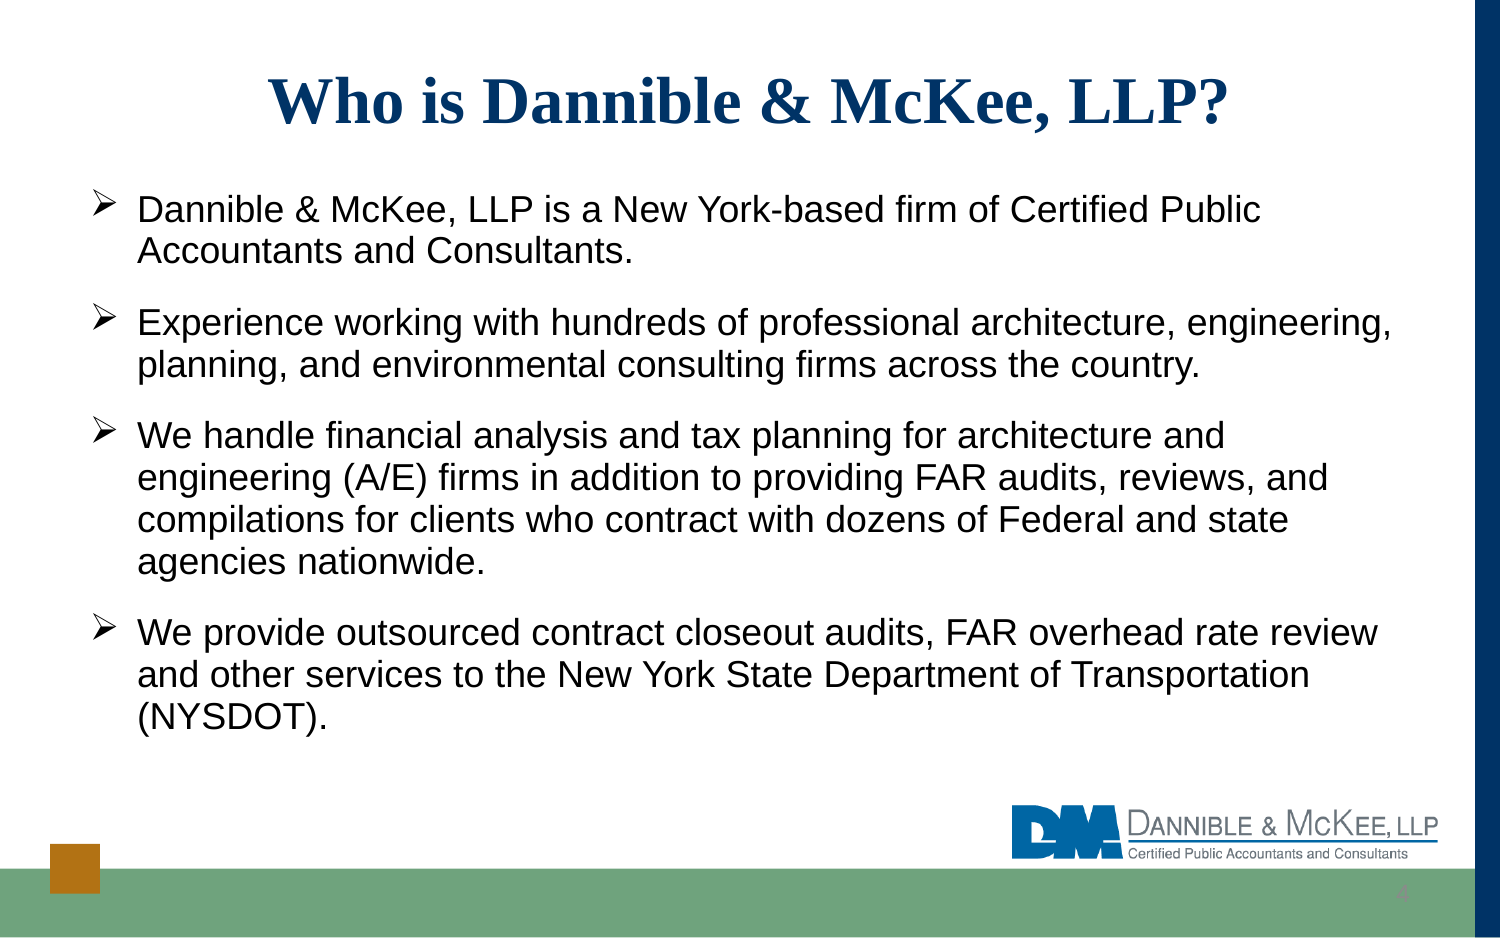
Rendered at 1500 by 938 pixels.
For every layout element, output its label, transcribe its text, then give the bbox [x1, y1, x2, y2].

list Dannible & McKee, LLP is a New York-based firm of Certified Public Accountants and Consultants. Experience working with hundreds of professional architecture, engineering, planning, and environmental consulting firms across the country. We handle financial analysis and tax planning for architecture and engineering (A/E) firms in addition to providing FAR audits, reviews, and compilations for clients who contract with dozens of Federal and state agencies nationwide. We provide outsourced contract closeout audits, FAR overhead rate review and other services to the New York State Department of Transportation (NYSDOT). [75, 181, 1425, 807]
picture [1012, 805, 1438, 859]
title Who is Dannible & McKee, LLP? [112, 56, 1388, 219]
slide_number 4 [1074, 868, 1425, 919]
